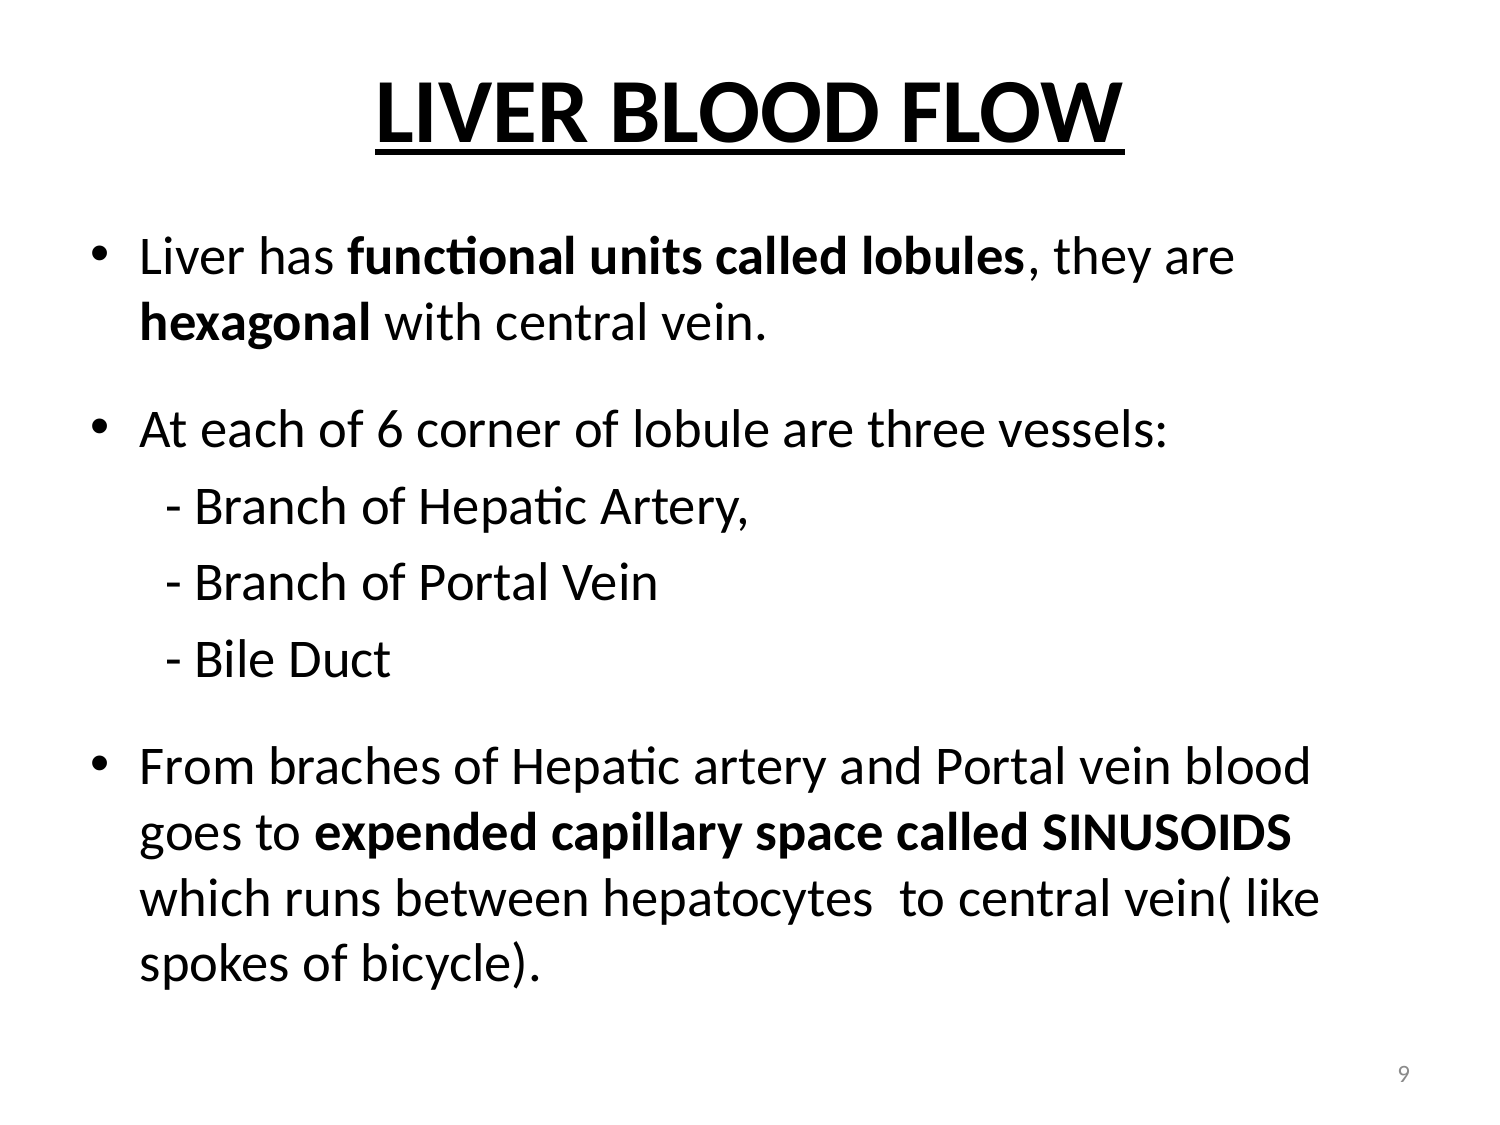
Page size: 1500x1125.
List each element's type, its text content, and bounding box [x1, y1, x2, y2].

title LIVER BLOOD FLOW [75, 12, 1425, 200]
list Liver has functional units called lobules, they are hexagonal with central vein. At each of 6 corner of lobule are three vessels: - Branch of Hepatic Artery, - Branch of Portal Vein - Bile Duct From braches of Hepatic artery and Portal vein blood goes to expended capillary space called SINUSOIDS which runs between hepatocytes to central vein( like spokes of bicycle). [75, 212, 1425, 1005]
slide_number 9 [1074, 1042, 1425, 1103]
